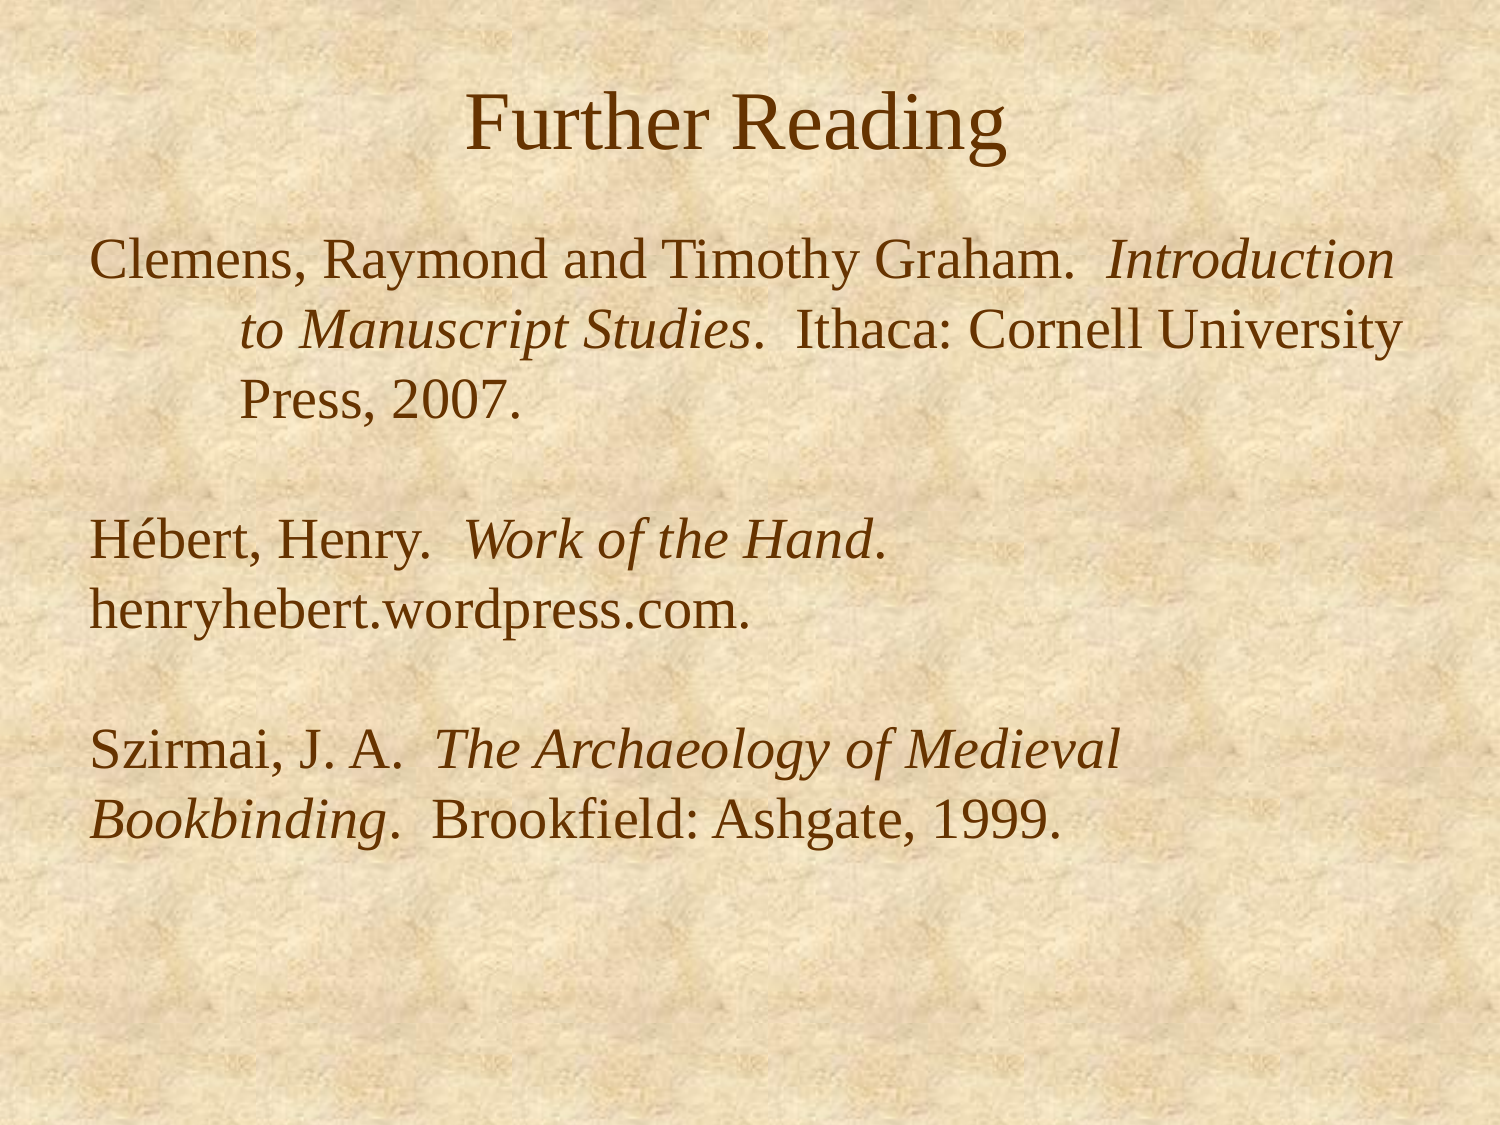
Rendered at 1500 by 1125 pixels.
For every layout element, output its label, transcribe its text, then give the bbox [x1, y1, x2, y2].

text_box Clemens, Raymond and Timothy Graham. Introduction to Manuscript Studies. Ithaca: Cornell University Press, 2007. Hébert, Henry. Work of the Hand. henryhebert.wordpress.com. Szirmai, J. A. The Archaeology of Medieval Bookbinding. Brookfield: Ashgate, 1999. [74, 212, 1438, 858]
picture [0, 0, 1500, 1125]
text_box Further Reading [450, 58, 1075, 174]
